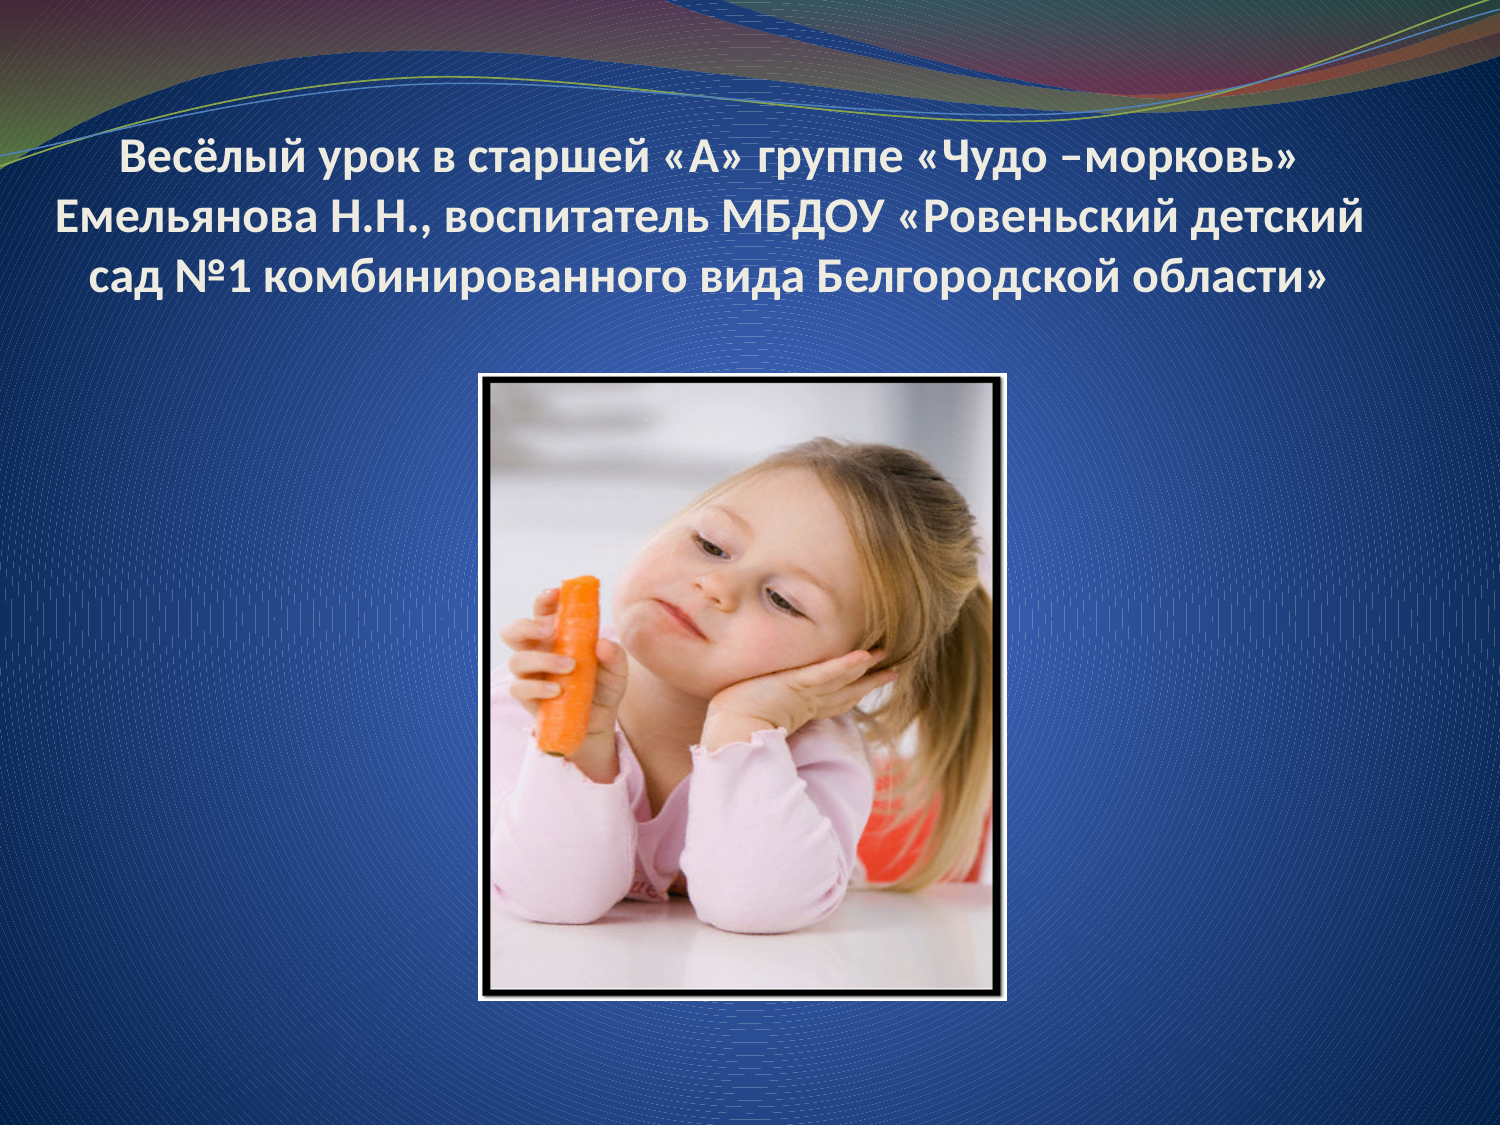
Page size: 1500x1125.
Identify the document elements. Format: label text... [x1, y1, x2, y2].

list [477, 373, 1007, 1001]
title Весёлый урок в старшей «А» группе «Чудо –морковь» Емельянова Н.Н., воспитатель МБДОУ «Ровеньский детский сад №1 комбинированного вида Белгородской области» [35, 35, 1386, 303]
